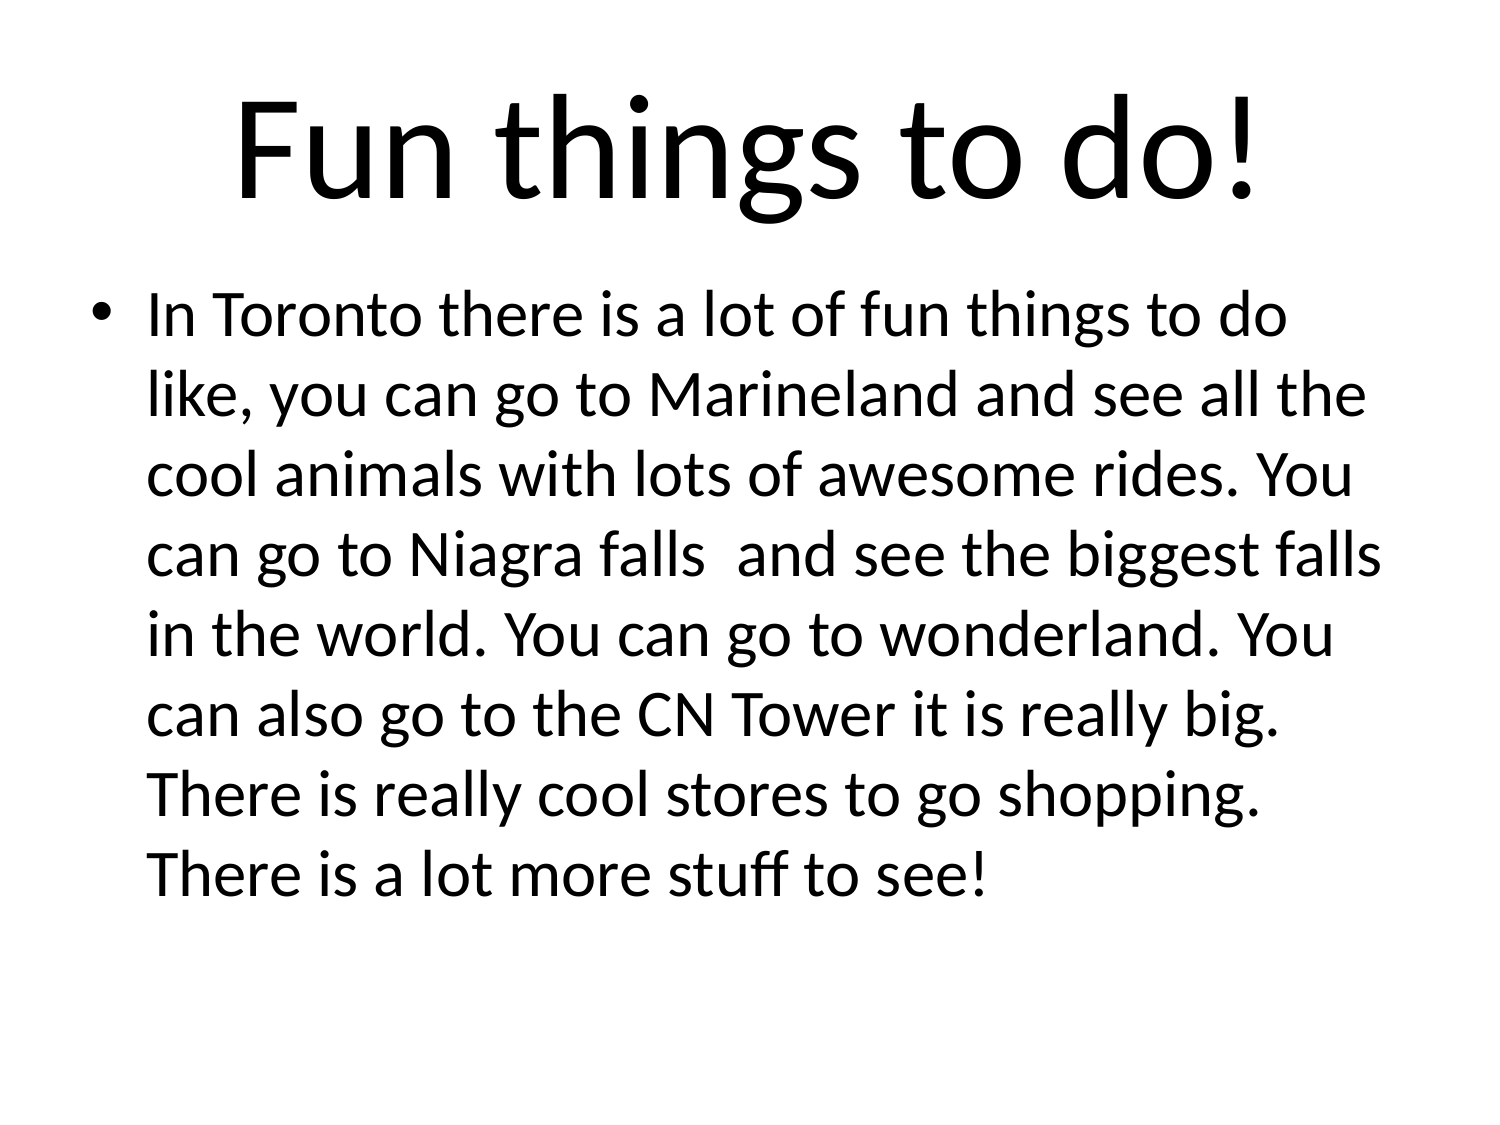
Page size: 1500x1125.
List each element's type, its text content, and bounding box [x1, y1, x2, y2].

title Fun things to do! [75, 45, 1425, 233]
list In Toronto there is a lot of fun things to do like, you can go to Marineland and see all the cool animals with lots of awesome rides. You can go to Niagra falls and see the biggest falls in the world. You can go to wonderland. You can also go to the CN Tower it is really big. There is really cool stores to go shopping. There is a lot more stuff to see! [75, 262, 1425, 1005]
